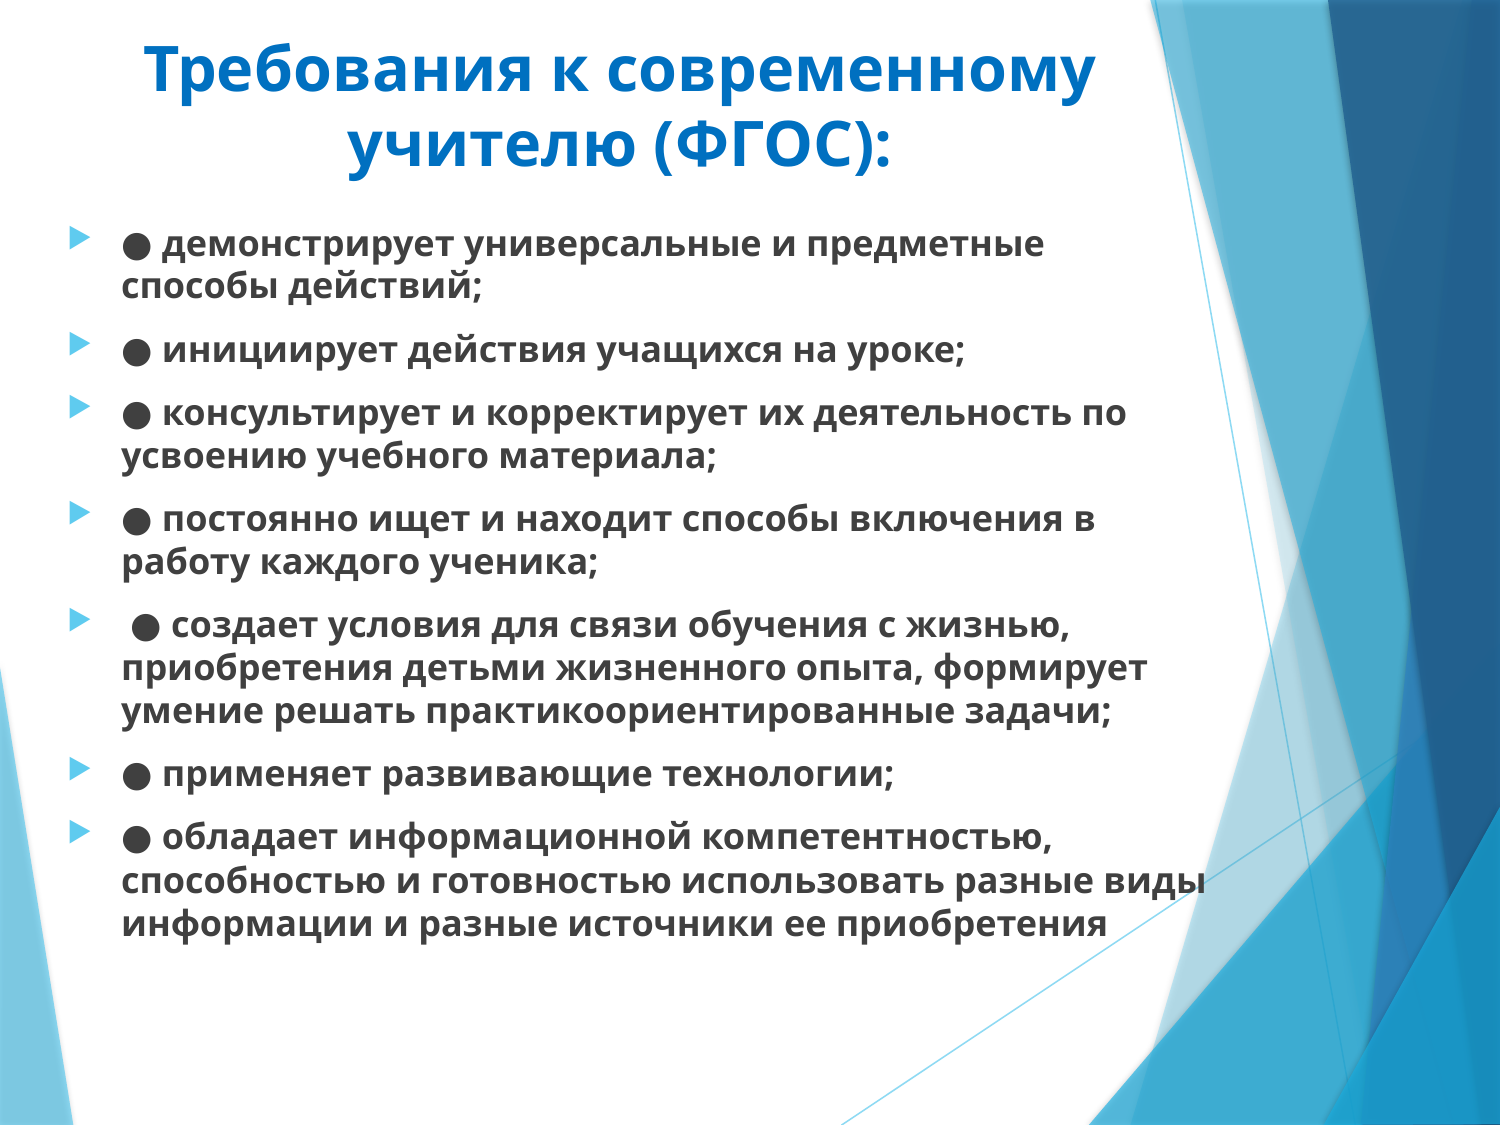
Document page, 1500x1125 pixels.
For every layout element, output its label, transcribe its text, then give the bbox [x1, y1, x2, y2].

list ● демонстрирует универсальные и предметные способы действий; ● инициирует действия учащихся на уроке; ● консультирует и корректирует их деятельность по усвоению учебного материала; ● постоянно ищет и находит способы включения в работу каждого ученика; ● создает условия для связи обучения с жизнью, приобретения детьми жизненного опыта, формирует умение решать практикоориентированные задачи; ● применяет развивающие технологии; ● обладает информационной компетентностью, способностью и готовностью использовать разные виды информации и разные источники ее приобретения [52, 212, 1228, 991]
title Требования к современному учителю (ФГОС): [99, 20, 1142, 190]
